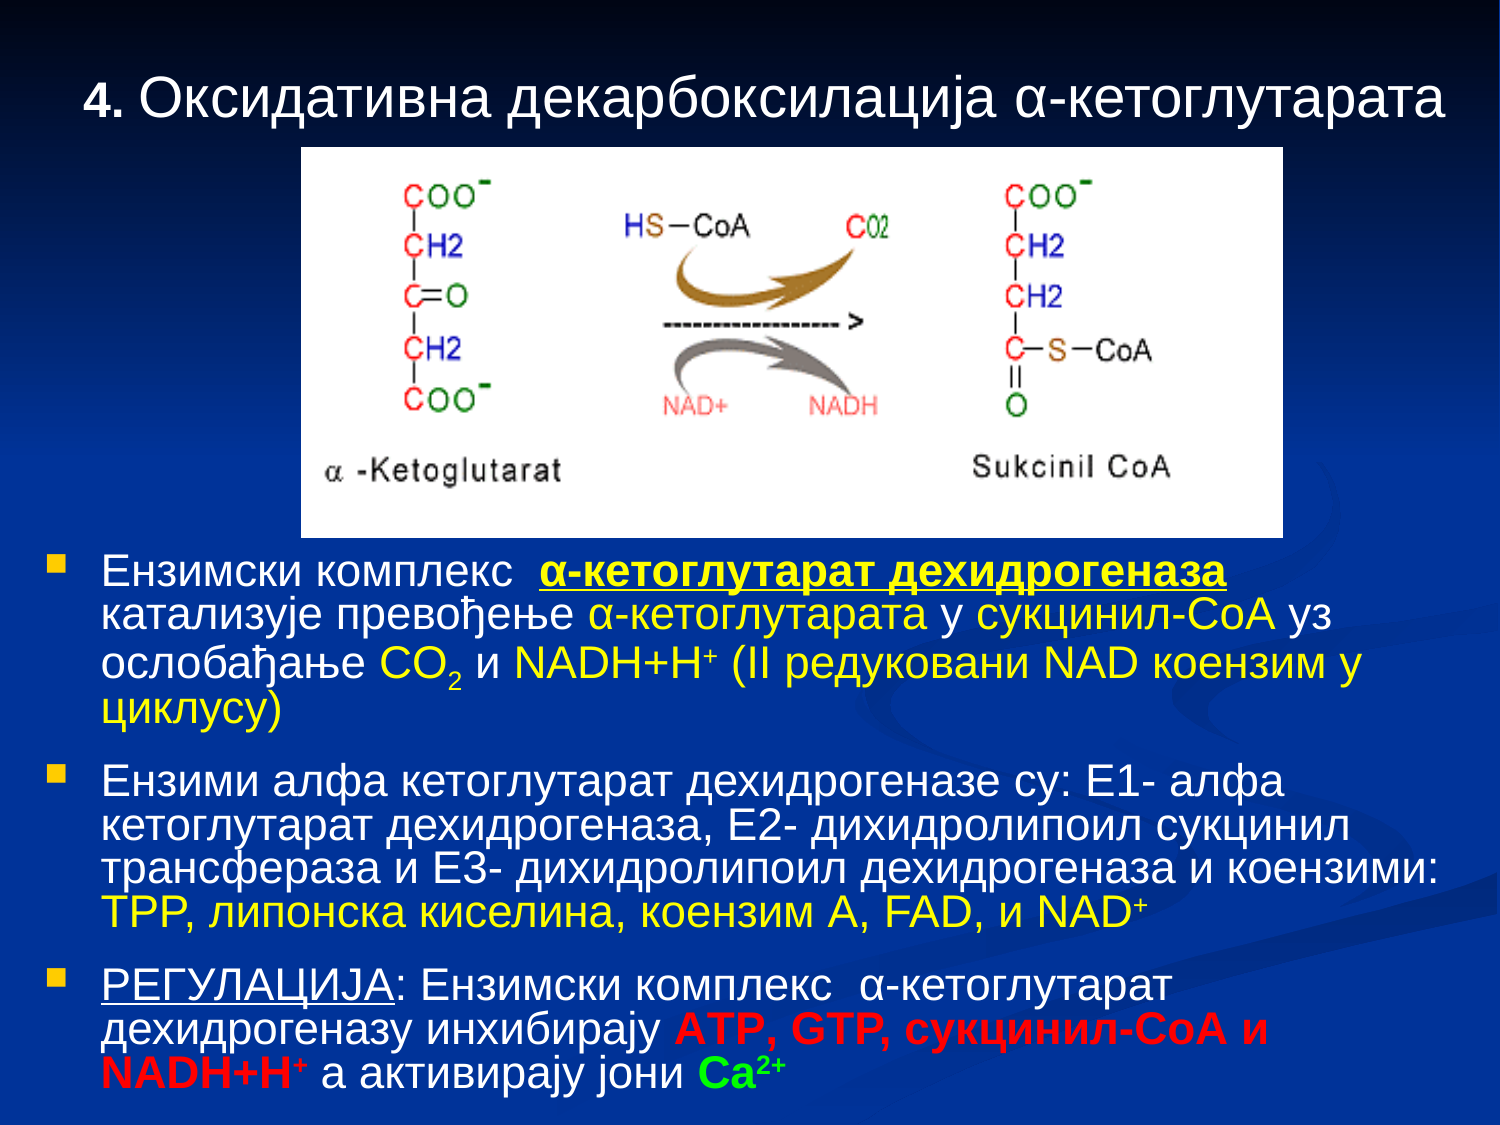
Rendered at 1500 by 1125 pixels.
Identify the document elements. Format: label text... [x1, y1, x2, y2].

list Ензимски комплекс α-кетоглутарат дехидрогеназа катализује превођење α-кетоглутарата у сукцинил-CoA уз ослобађање CO2 и NADH+H+ (II редуковани NAD коензим у циклусу) Ензими алфа кетоглутарат дехидрогеназе су: Е1- алфа кетоглутарат дехидрогеназа, Е2- дихидролипоил сукцинил трансфераза и Е3- дихидролипоил дехидрогеназа и коензими: TPP, липонска киселина, коензим А, FAD, и NAD+ РЕГУЛАЦИЈА: Ензимски комплекс α-кетоглутарат дехидрогеназу инхибирају AТP, GTP, сукцинил-CoA и NADH+H+ а активирају јони Ca2+ [29, 543, 1471, 1107]
title 4. Оксидативна декарбоксилација α-кетоглутарата [35, 0, 1495, 188]
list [300, 147, 1283, 538]
